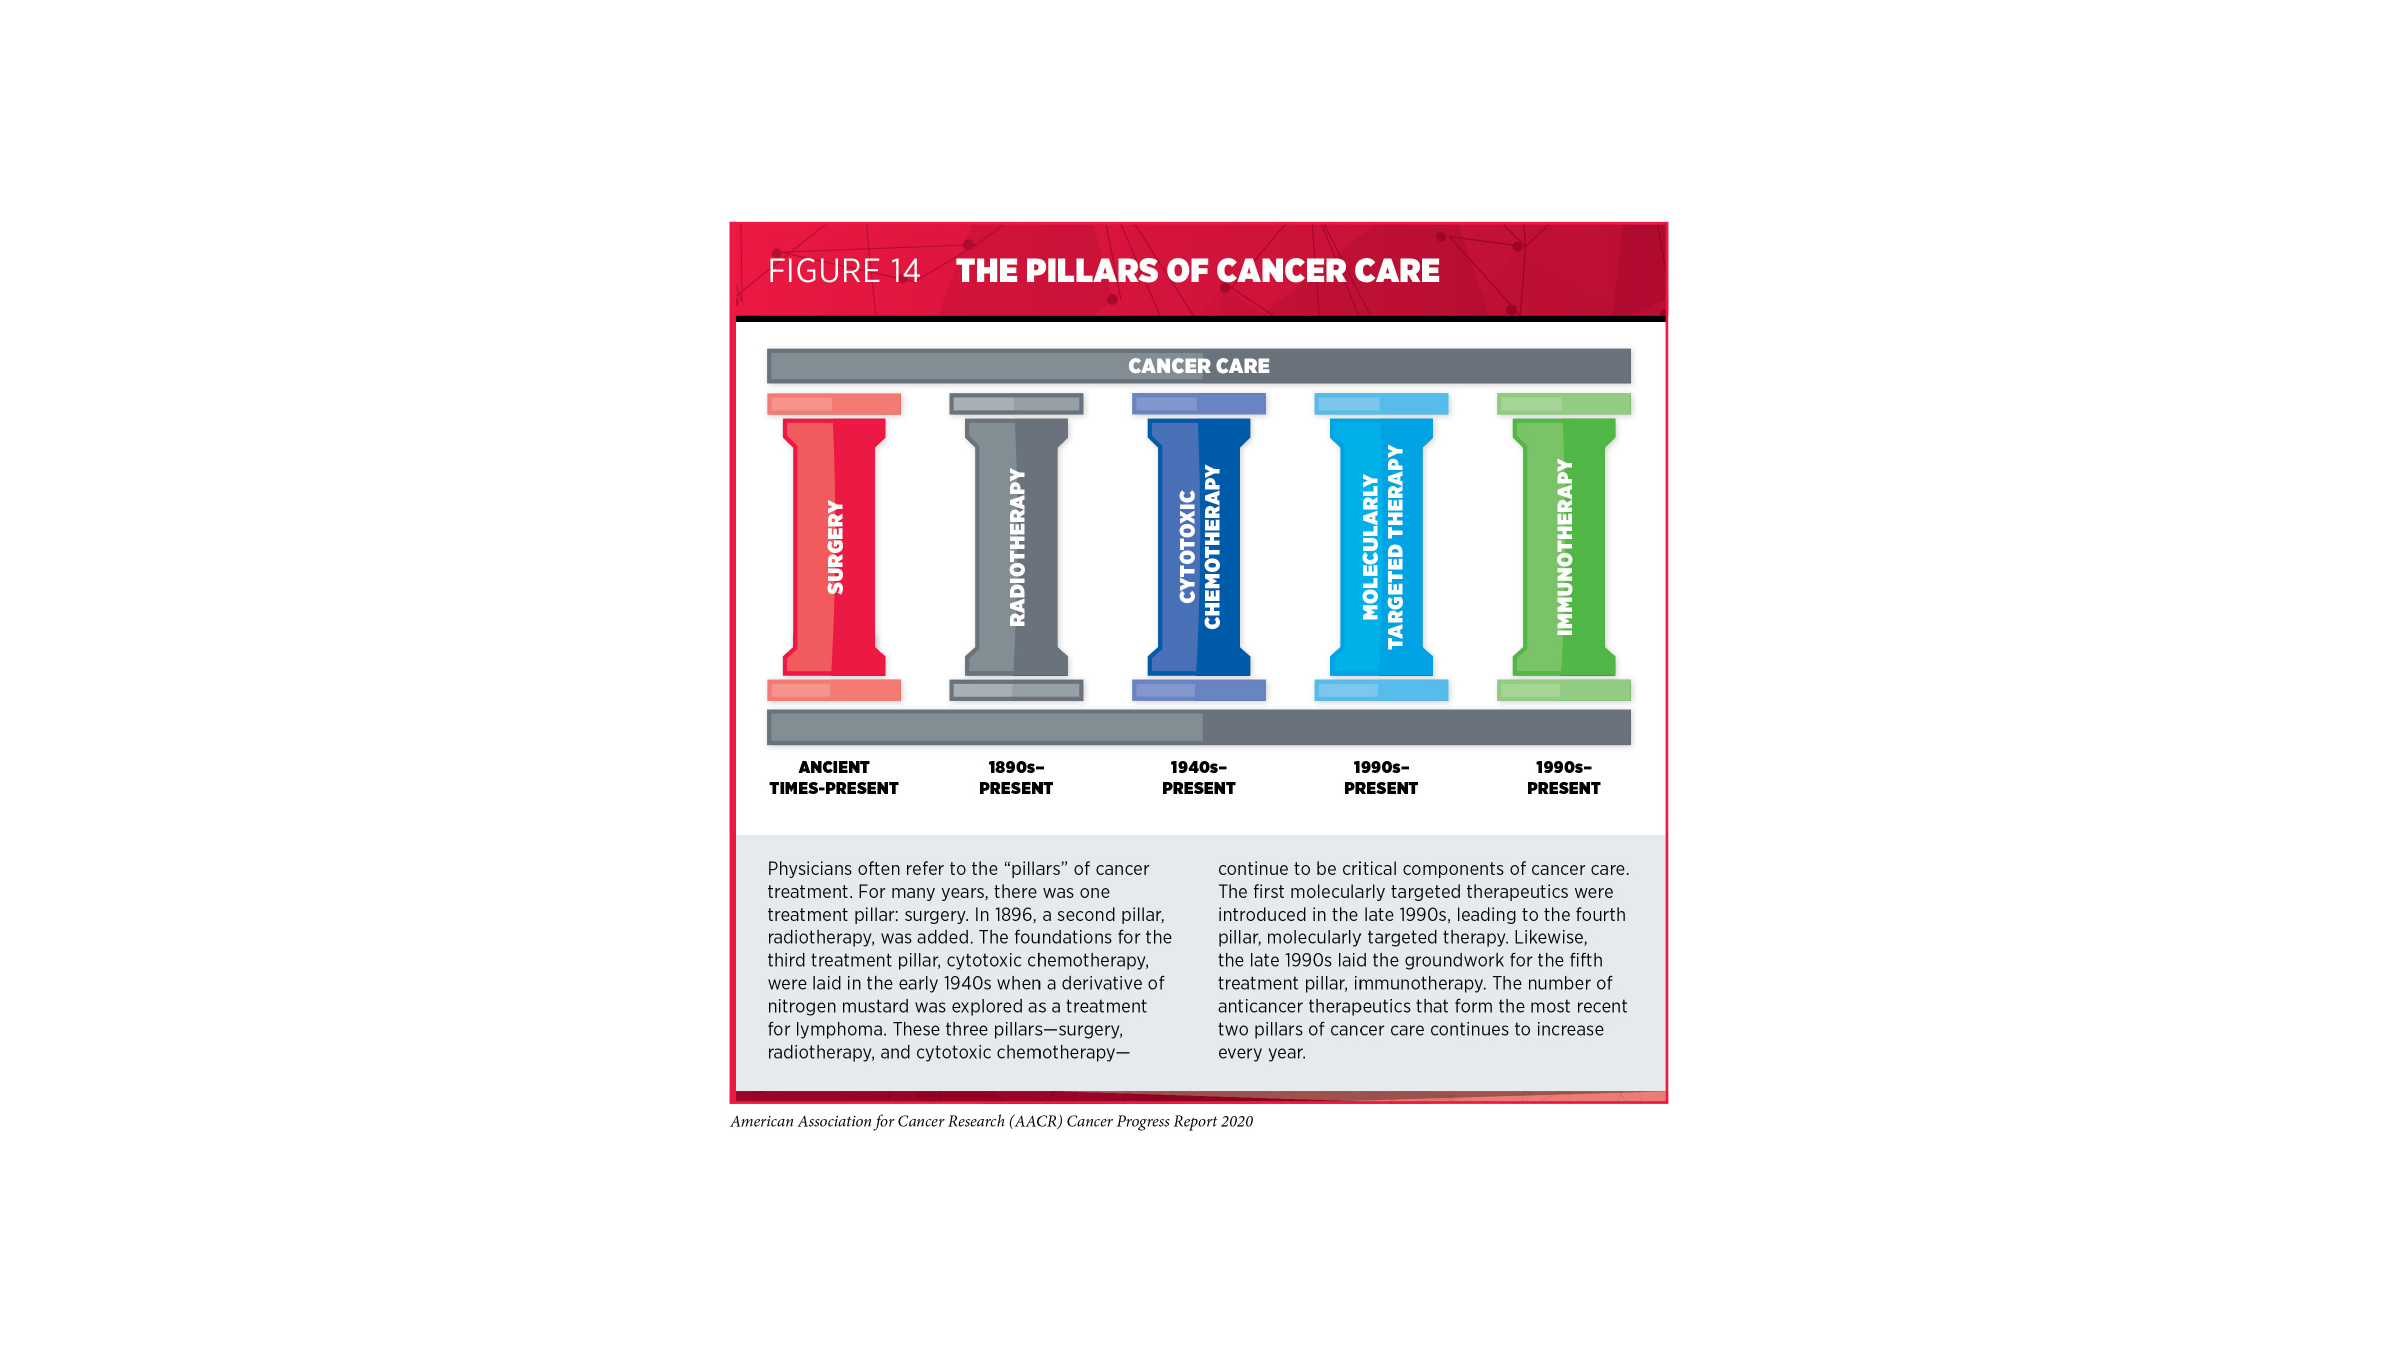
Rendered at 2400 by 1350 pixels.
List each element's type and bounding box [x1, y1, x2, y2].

picture [719, 212, 1681, 1138]
